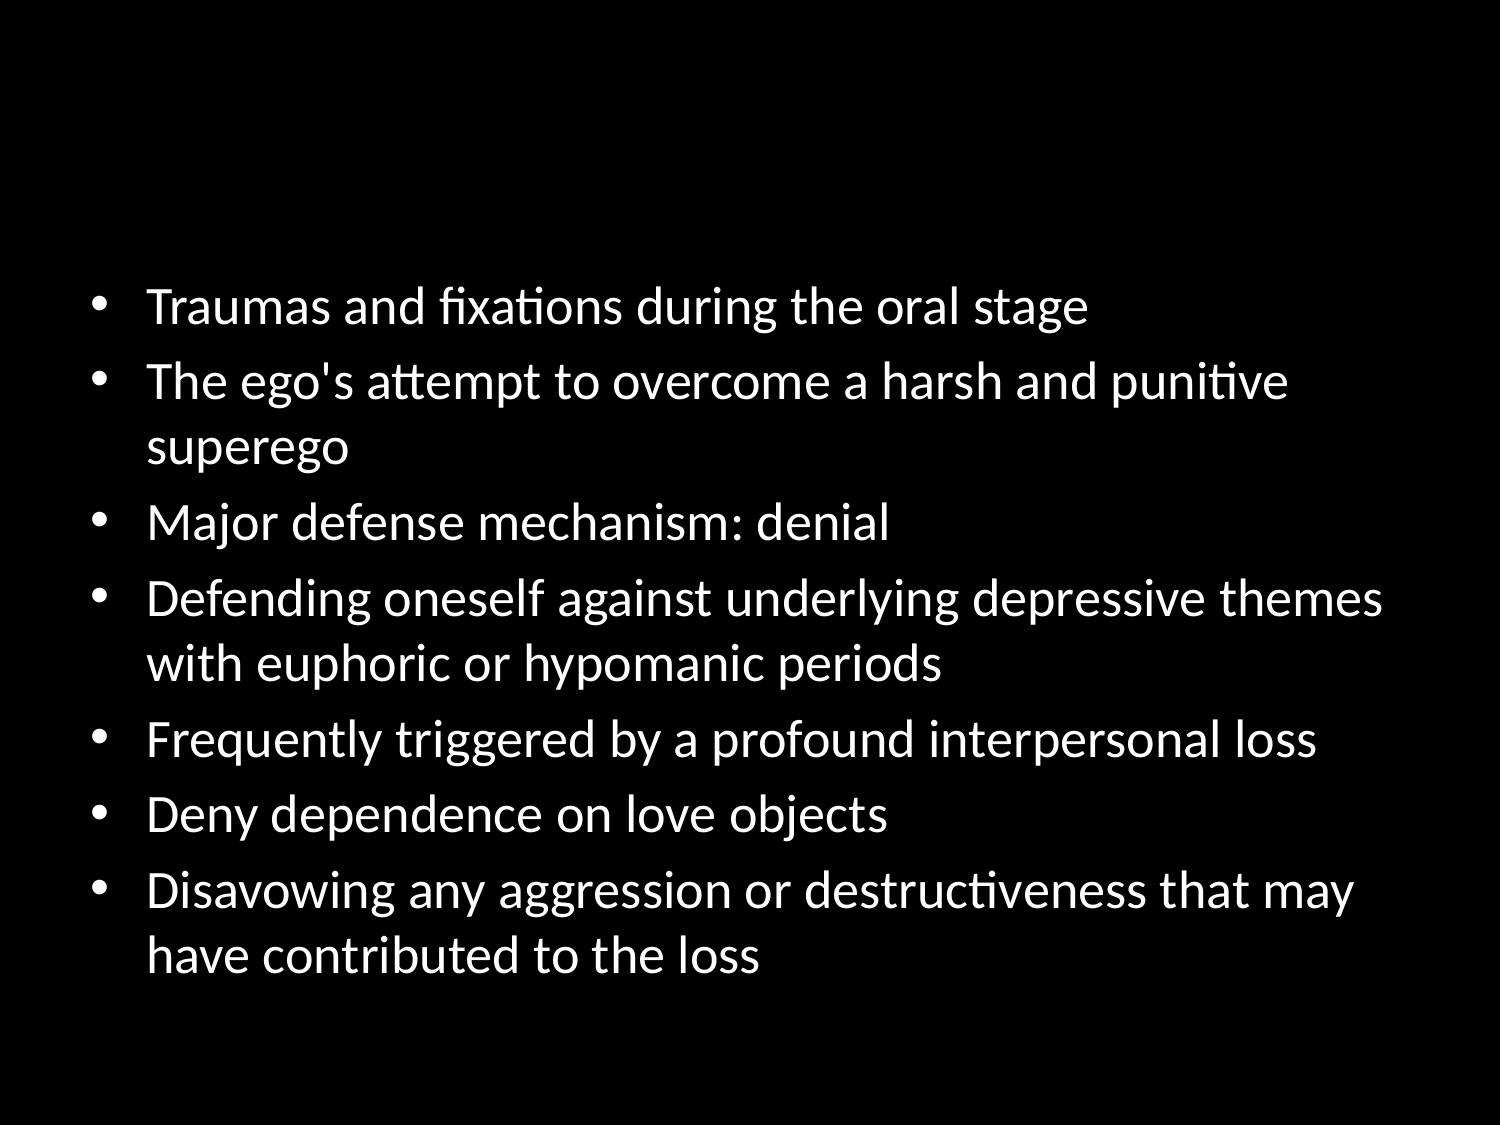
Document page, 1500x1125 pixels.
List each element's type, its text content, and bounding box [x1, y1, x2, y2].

list Traumas and fixations during the oral stage The ego's attempt to overcome a harsh and punitive superego Major defense mechanism: denial Defending oneself against underlying depressive themes with euphoric or hypomanic periods Frequently triggered by a profound interpersonal loss Deny dependence on love objects Disavowing any aggression or destructiveness that may have contributed to the loss [75, 262, 1425, 1005]
